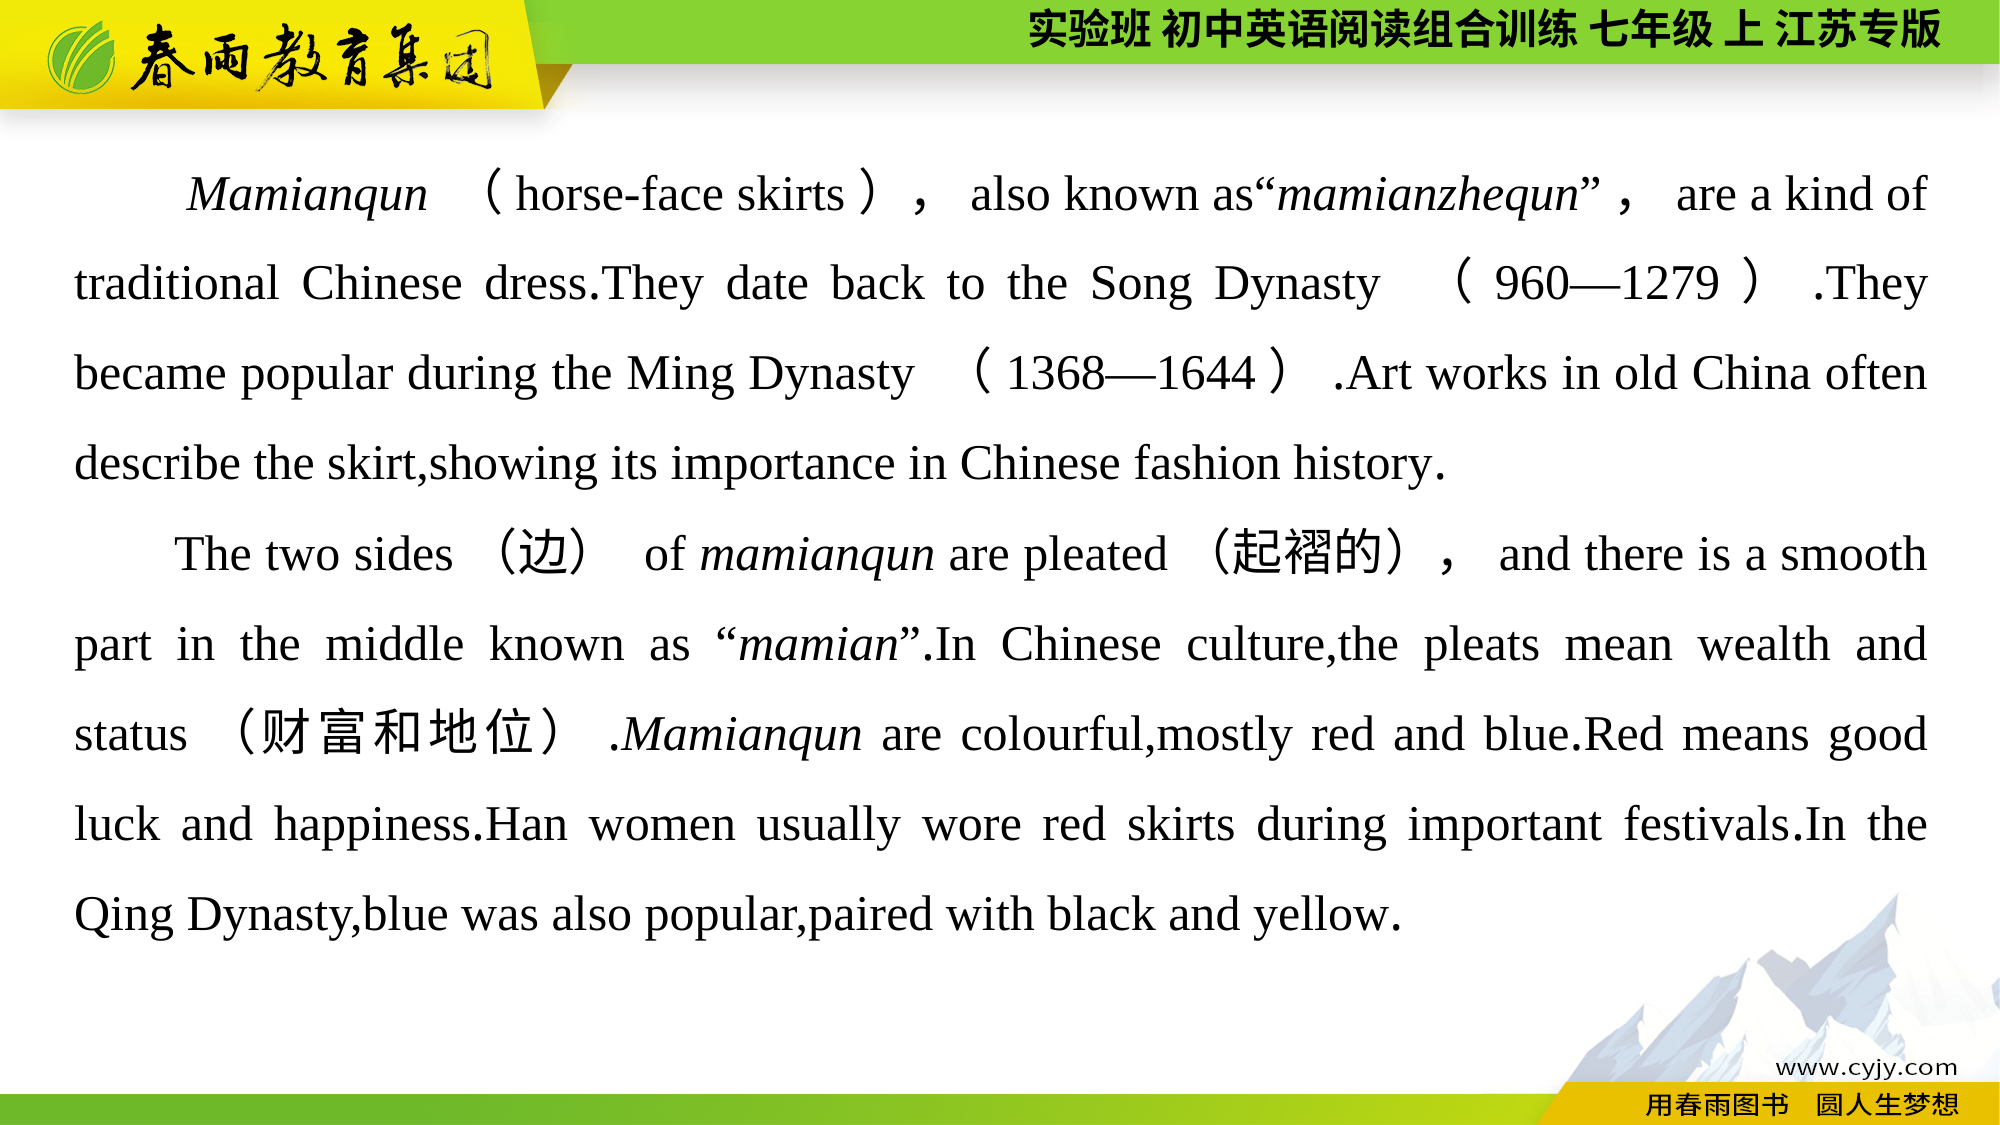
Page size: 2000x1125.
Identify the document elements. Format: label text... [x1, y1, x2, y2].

list Mamianqun （horse-face skirts），also known as“mamianzhequn”，are a kind of traditional Chinese dress.They date back to the Song Dynasty （960—1279）.They became popular during the Ming Dynasty （1368—1644）.Art works in old China often describe the skirt,showing its importance in Chinese fashion history. The two sides（边） of mamianqun are pleated（起褶的），and there is a smooth part in the middle known as “mamian”.In Chinese culture,the pleats mean wealth and status（财富和地位）.Mamianqun are colourful,mostly red and blue.Red means good luck and happiness.Han women usually wore red skirts during important festivals.In the Qing Dynasty,blue was also popular,paired with black and yellow. [59, 122, 1944, 944]
picture [0, 0, 2000, 1125]
